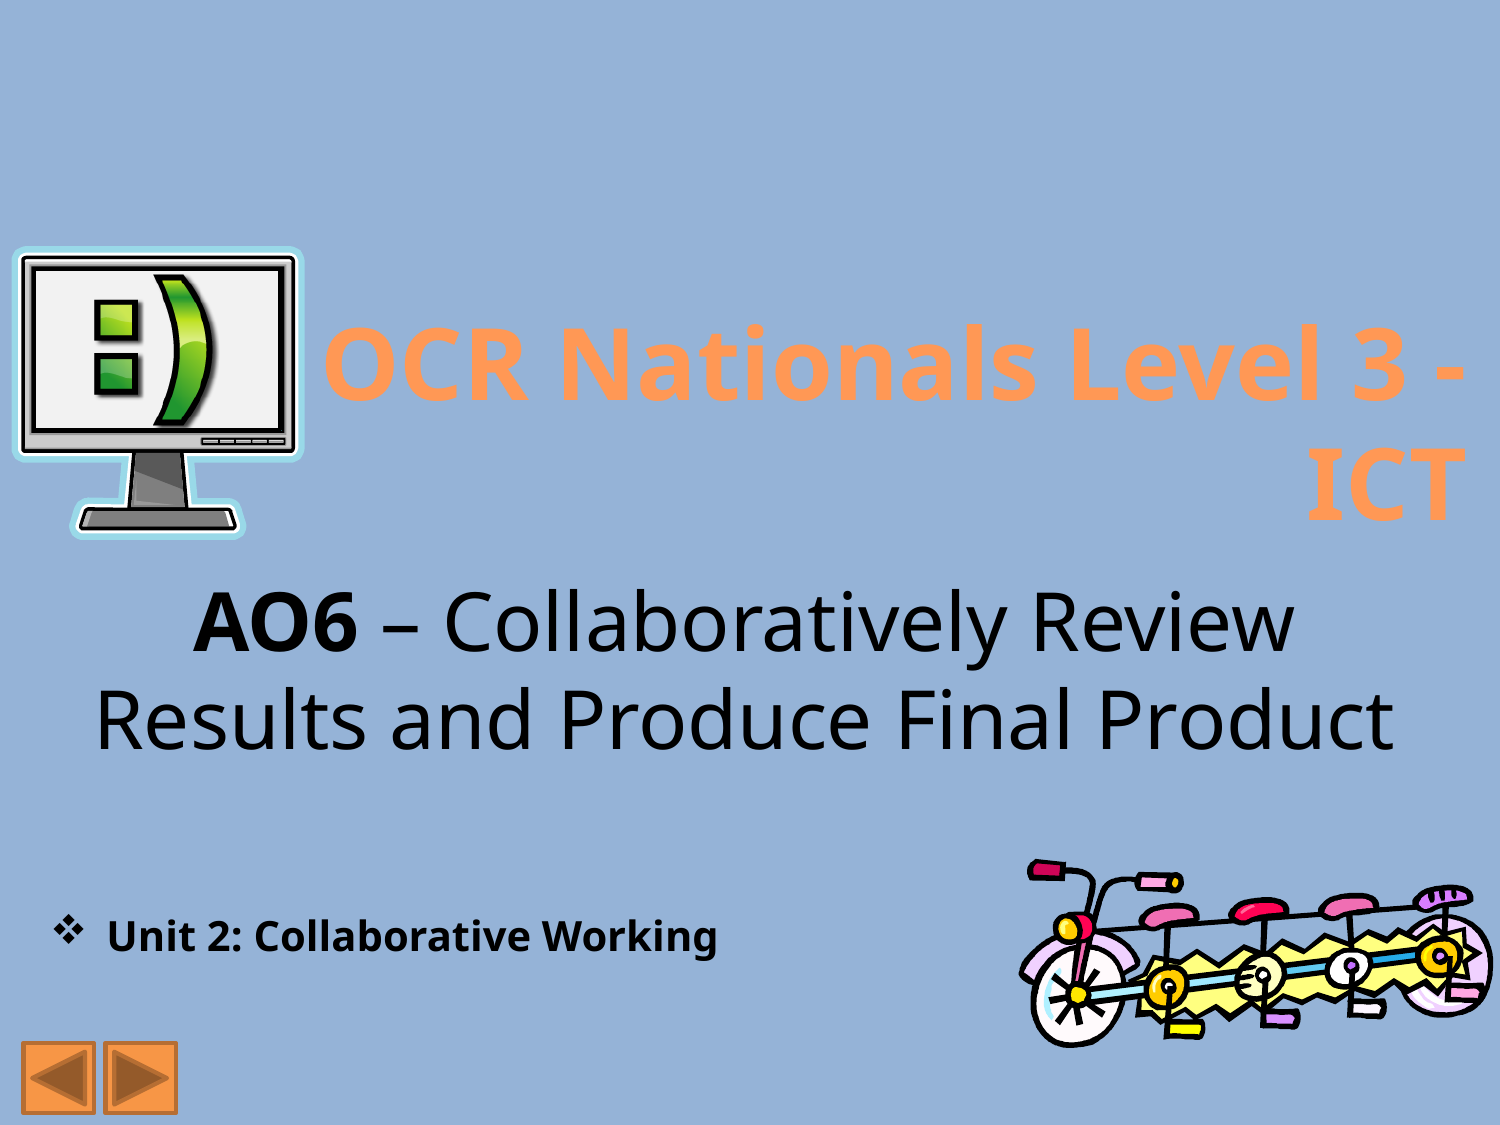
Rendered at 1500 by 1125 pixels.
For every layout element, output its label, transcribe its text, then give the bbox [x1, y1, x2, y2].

title AO6 – Collaboratively Review Results and Produce Final Product [35, 562, 1454, 774]
list Unit 2: Collaborative Working [35, 902, 1010, 1020]
picture [68, 265, 239, 436]
picture [1015, 855, 1500, 1055]
